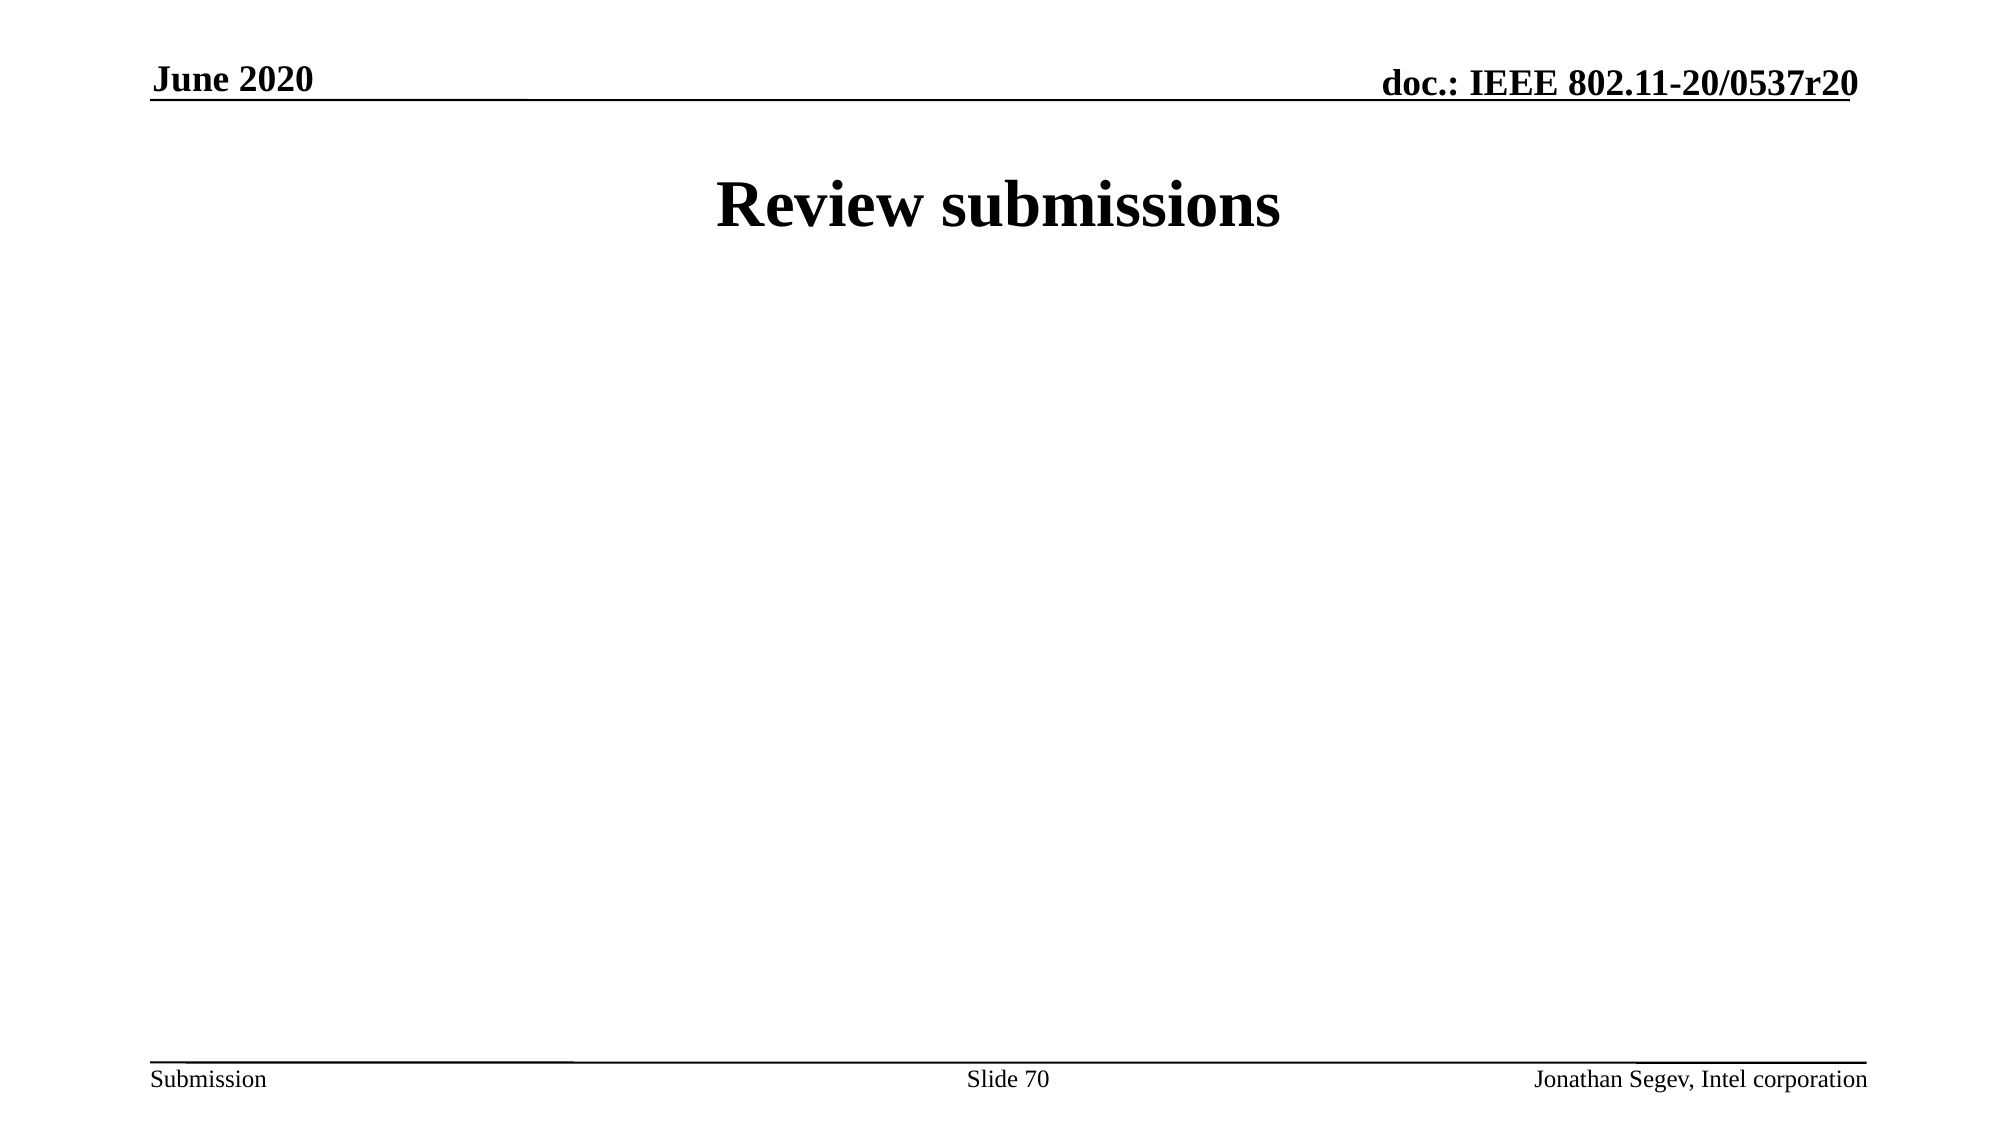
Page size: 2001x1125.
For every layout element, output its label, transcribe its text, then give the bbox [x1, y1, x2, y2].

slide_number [152, 54, 563, 100]
title Review submissions [149, 112, 1850, 288]
footer Jonathan Segev, Intel corporation [1171, 1061, 1869, 1093]
slide_number Slide 70 [950, 1061, 1067, 1123]
